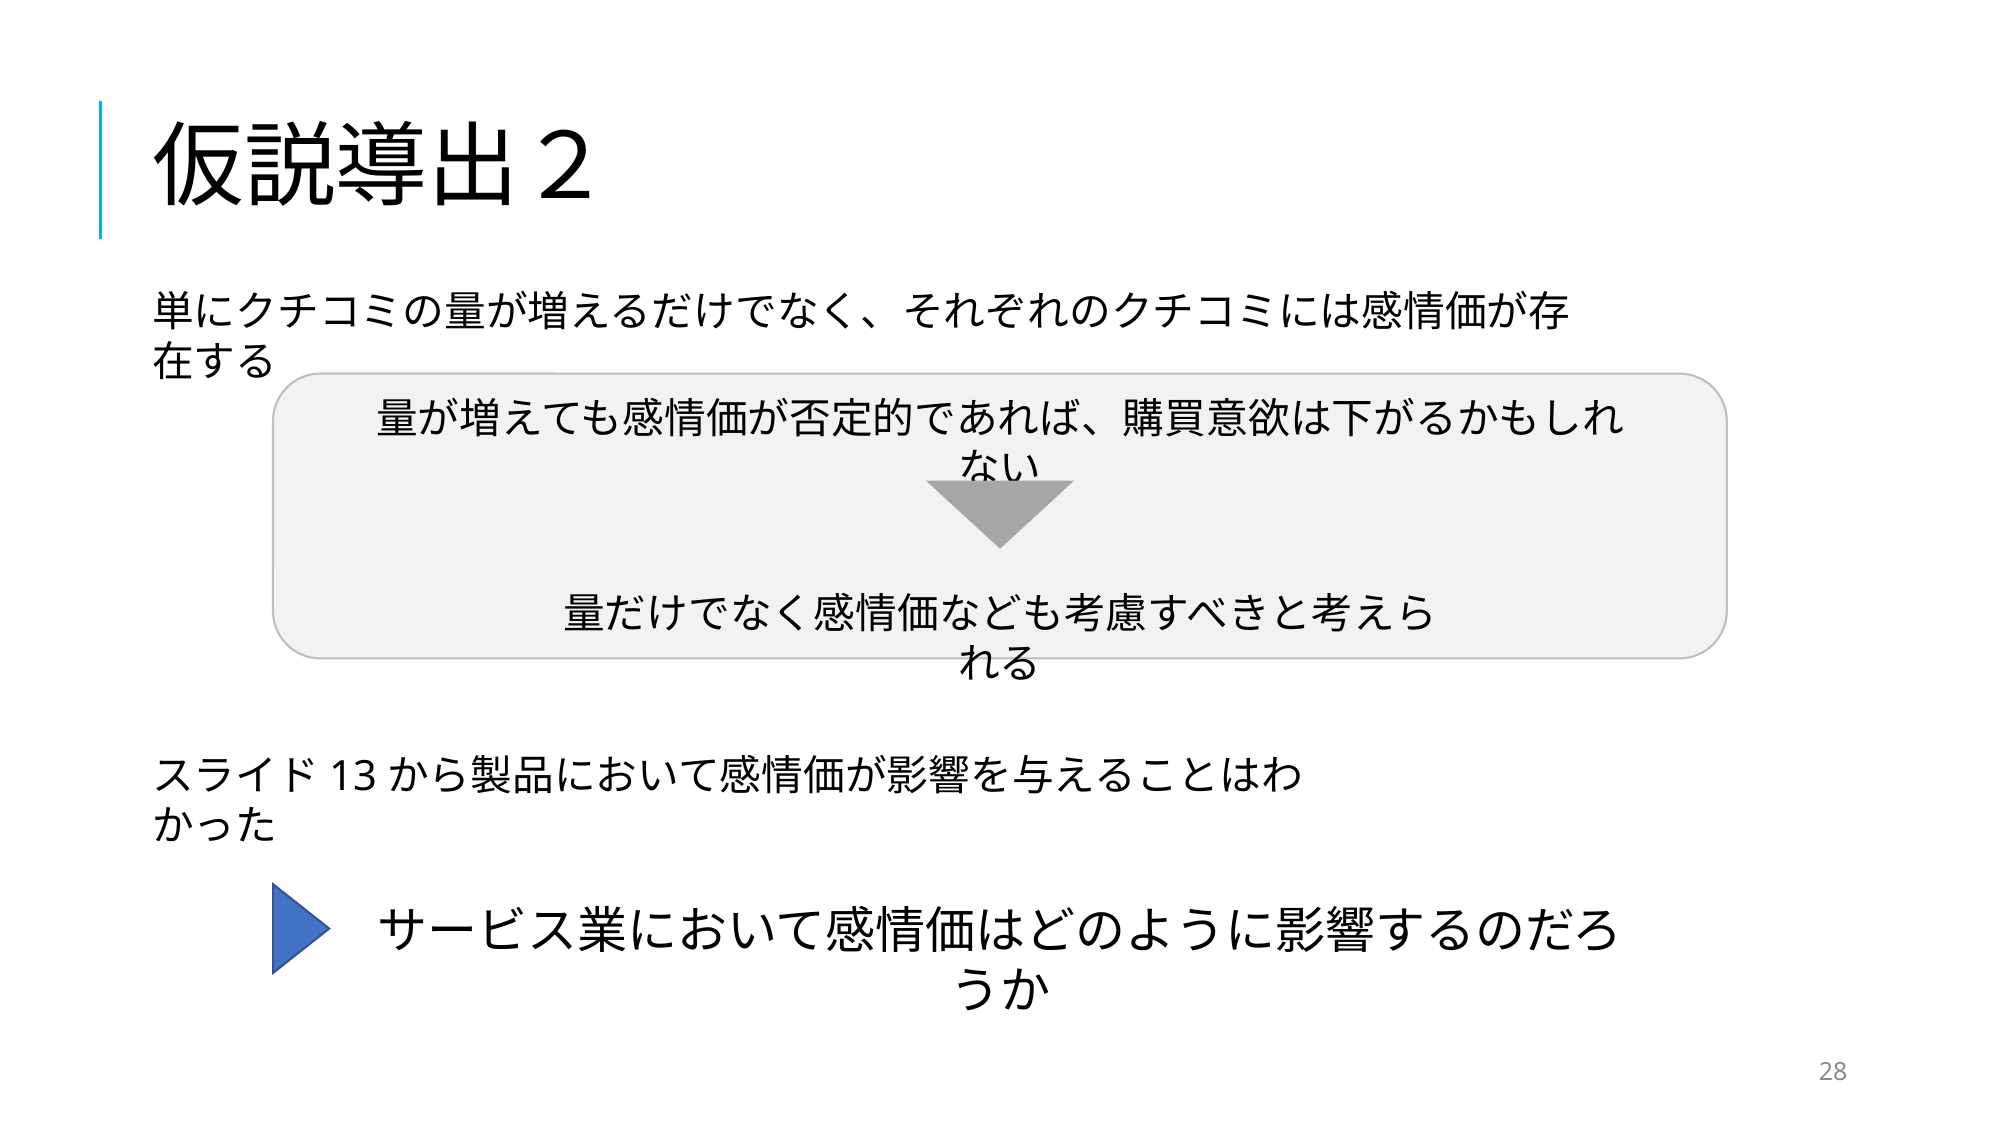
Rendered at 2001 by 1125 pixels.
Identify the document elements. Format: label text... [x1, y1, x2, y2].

text_box 単にクチコミの量が増えるだけでなく、それぞれのクチコミには感情価が存在する [137, 277, 1592, 393]
text_box サービス業において感情価はどのように影響するのだろうか [351, 890, 1649, 1026]
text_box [272, 373, 1727, 659]
slide_number 28 [1412, 1042, 1863, 1103]
text_box [272, 882, 331, 976]
title 仮説導出２ [137, 59, 1863, 278]
text_box スライド13から製品において感情価が影響を与えることはわかった [137, 741, 1332, 857]
